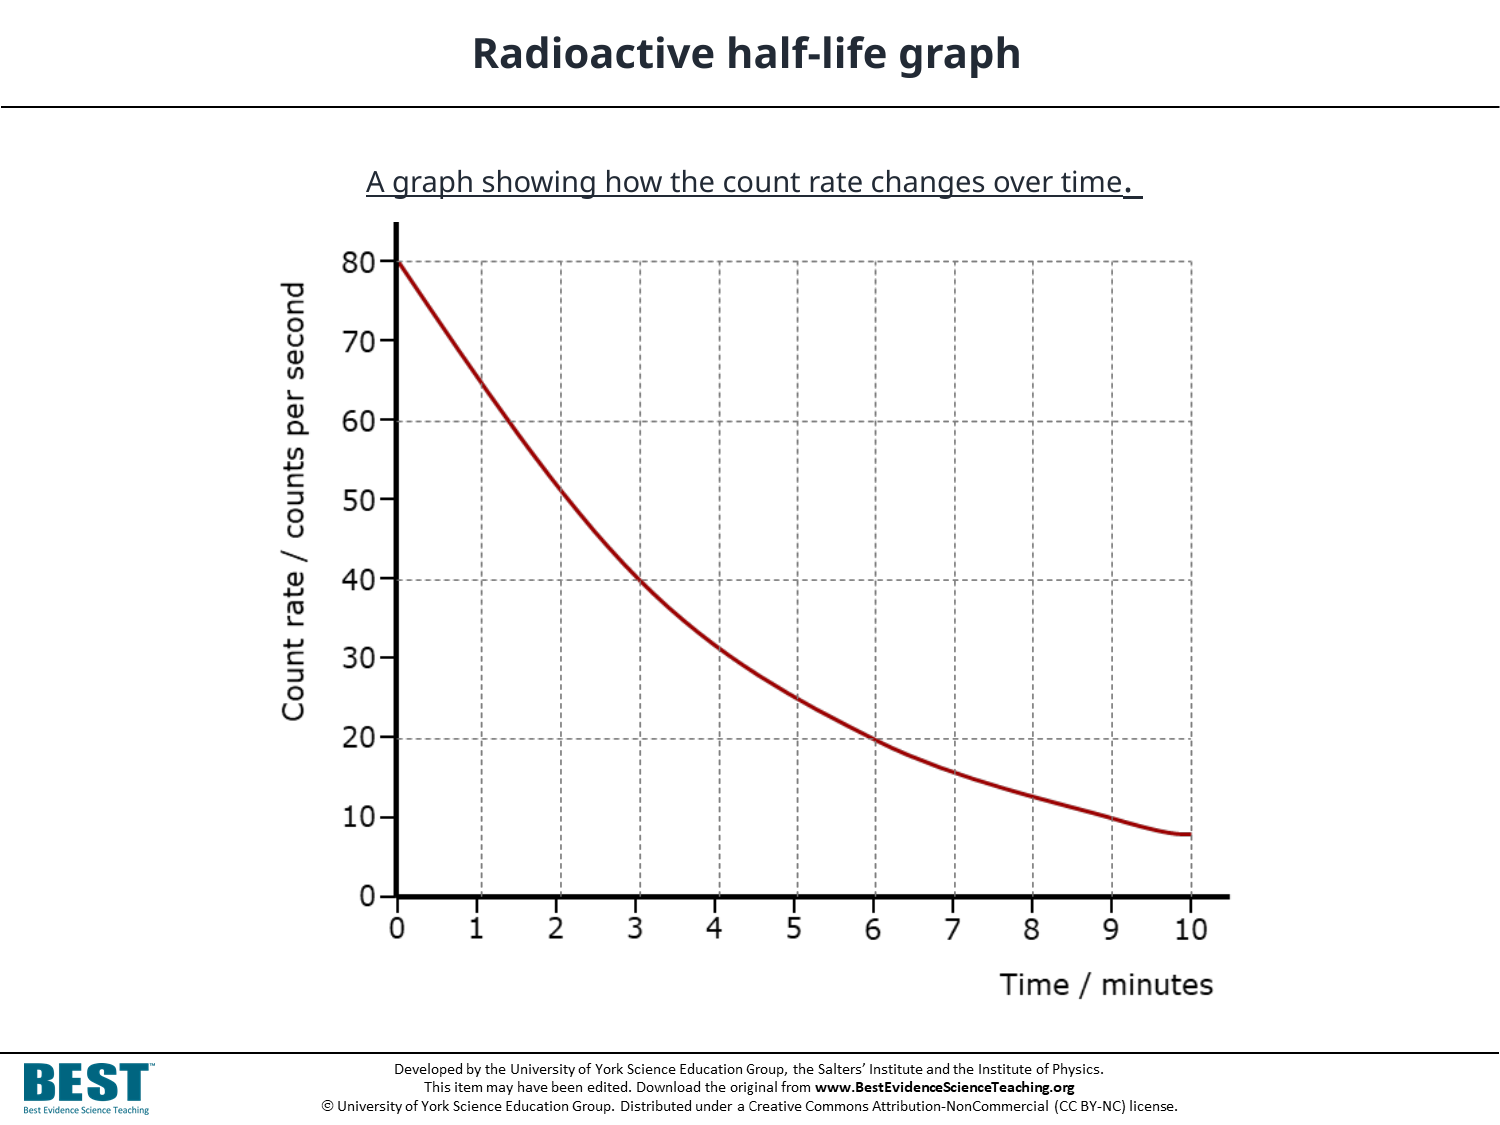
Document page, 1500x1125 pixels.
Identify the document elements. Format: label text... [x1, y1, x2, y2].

picture [0, 106, 1500, 1125]
text_box Radioactive half-life graph [23, 4, 1471, 99]
